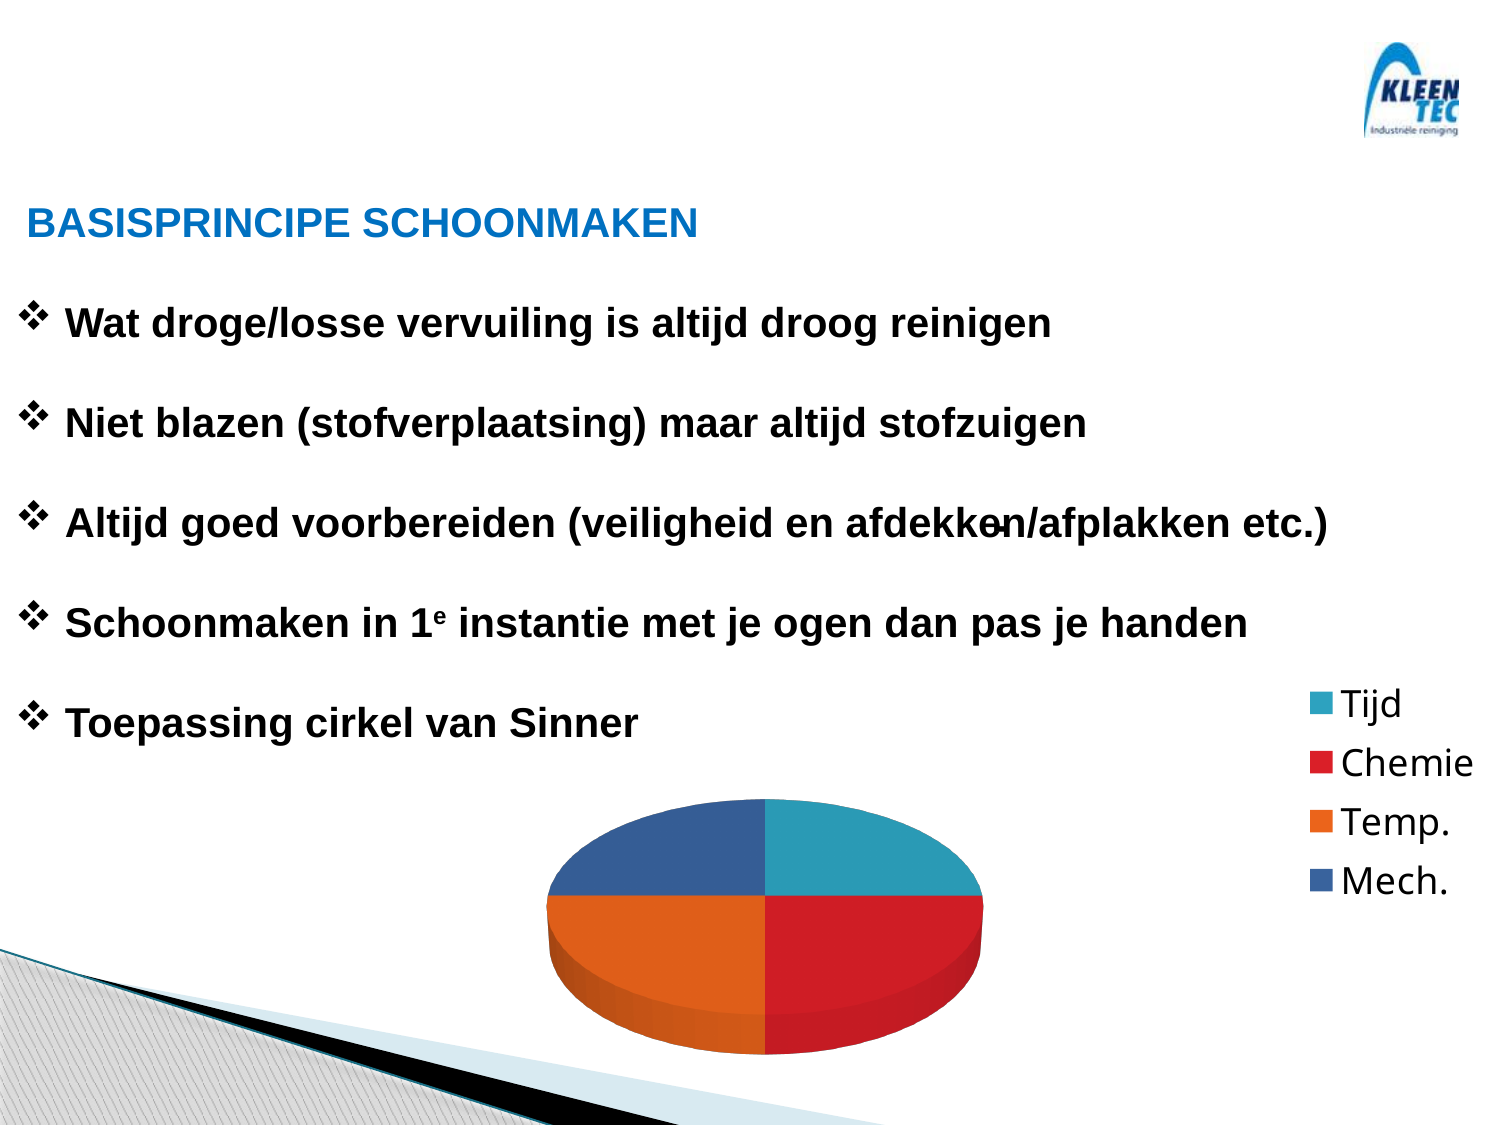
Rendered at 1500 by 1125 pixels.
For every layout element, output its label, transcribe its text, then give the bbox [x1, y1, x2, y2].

text_box BASISPRINCIPE SCHOONMAKEN Wat droge/losse vervuiling is altijd droog reinigen Niet blazen (stofverplaatsing) maar altijd stofzuigen Altijd goed voorbereiden (veiligheid en afdekken/afplakken etc.) Schoonmaken in 1e instantie met je ogen dan pas je handen Toepassing cirkel van Sinner [0, 187, 1459, 924]
picture [1363, 42, 1459, 138]
chart [499, 458, 1500, 1125]
